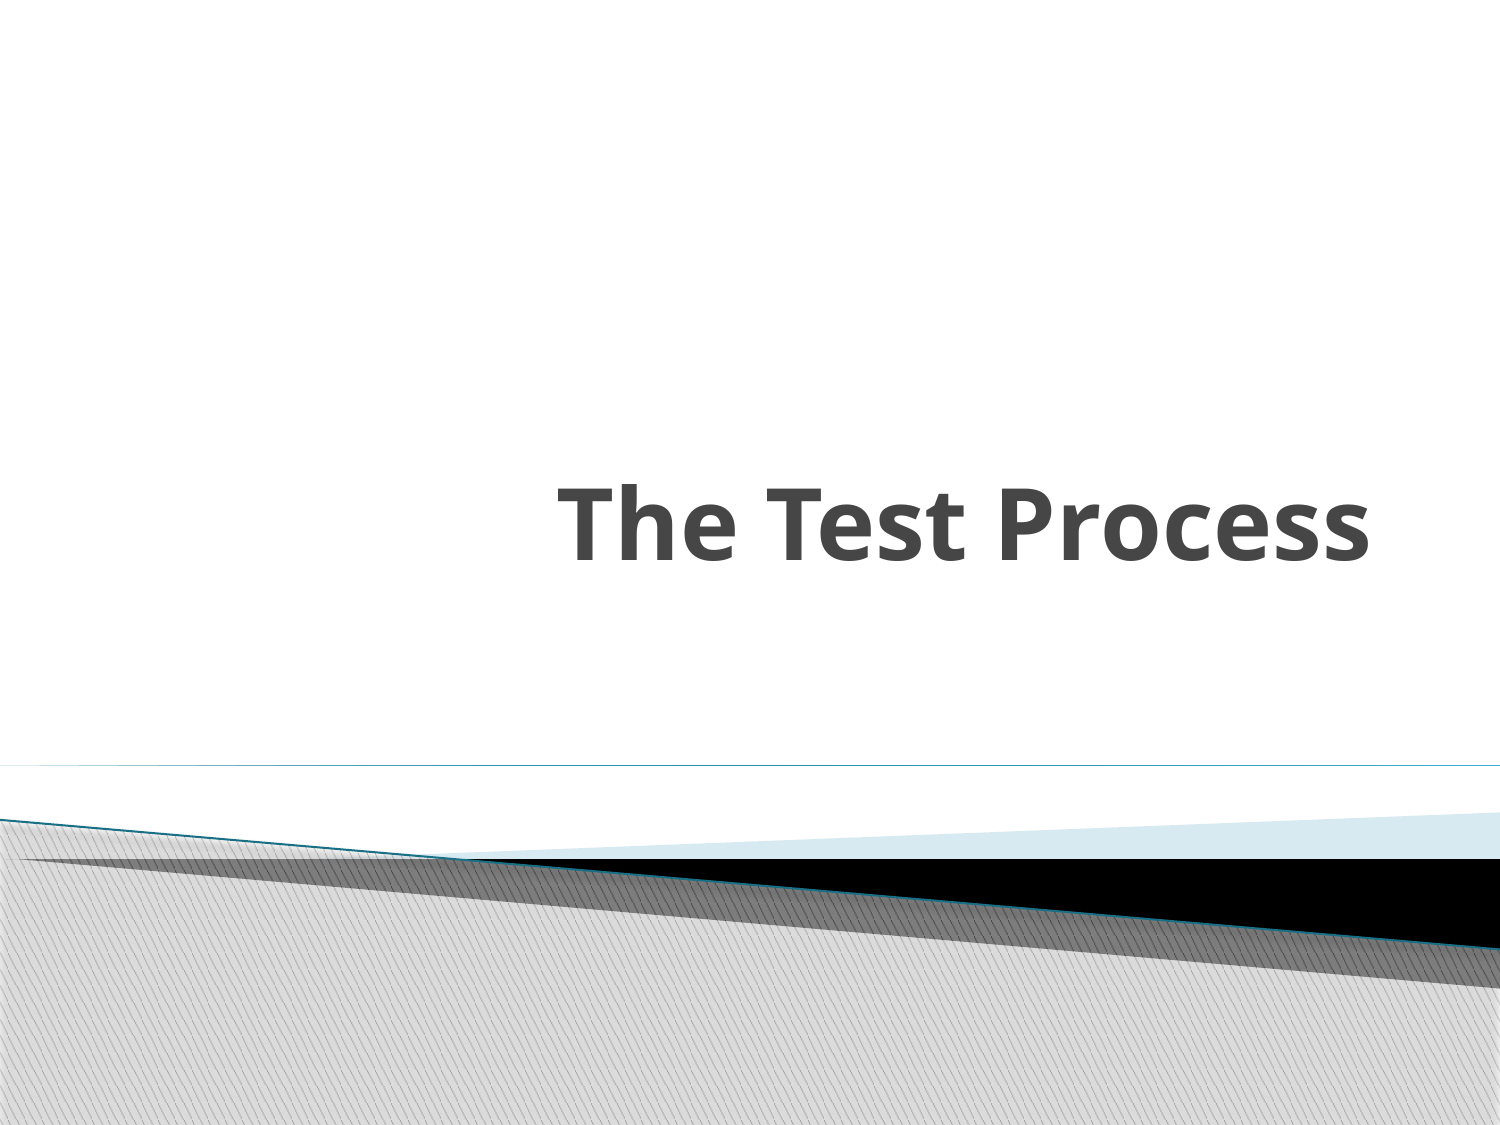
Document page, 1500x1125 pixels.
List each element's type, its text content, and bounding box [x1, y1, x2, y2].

title The Test Process [112, 287, 1388, 588]
picture [5, 859, 1500, 989]
